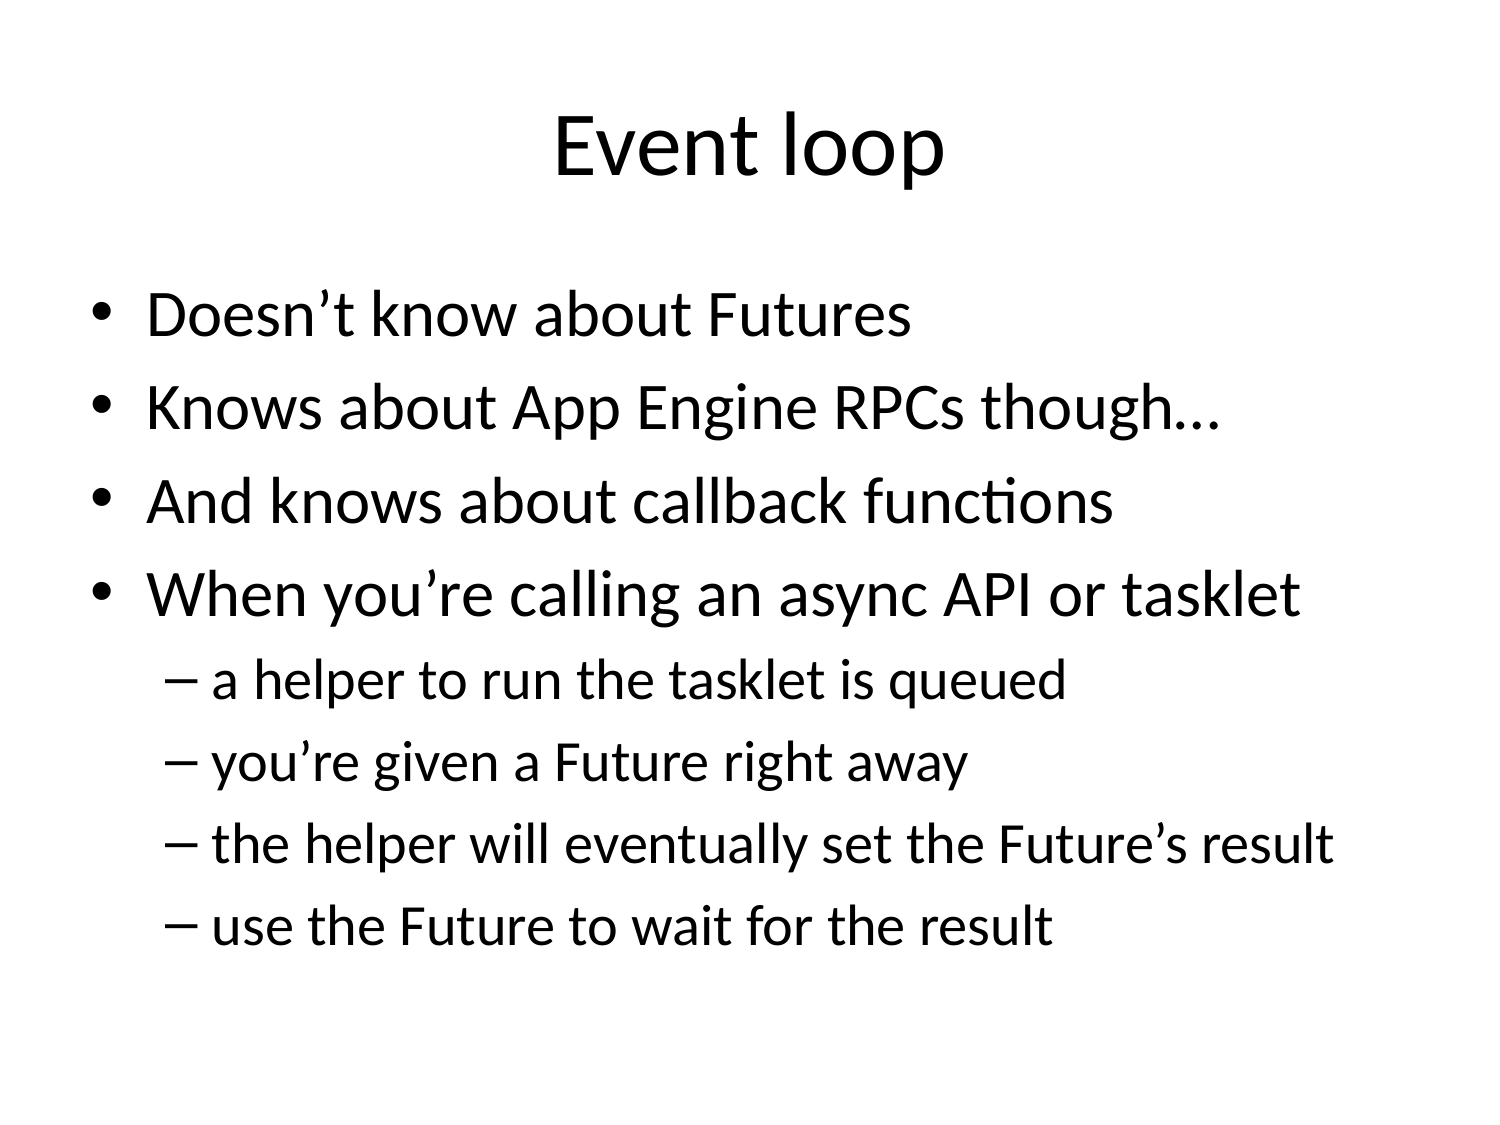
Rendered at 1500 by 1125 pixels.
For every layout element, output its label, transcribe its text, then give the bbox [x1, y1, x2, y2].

title Event loop [75, 45, 1425, 233]
list Doesn’t know about Futures Knows about App Engine RPCs though… And knows about callback functions When you’re calling an async API or tasklet a helper to run the tasklet is queued you’re given a Future right away the helper will eventually set the Future’s result use the Future to wait for the result [75, 262, 1425, 1005]
